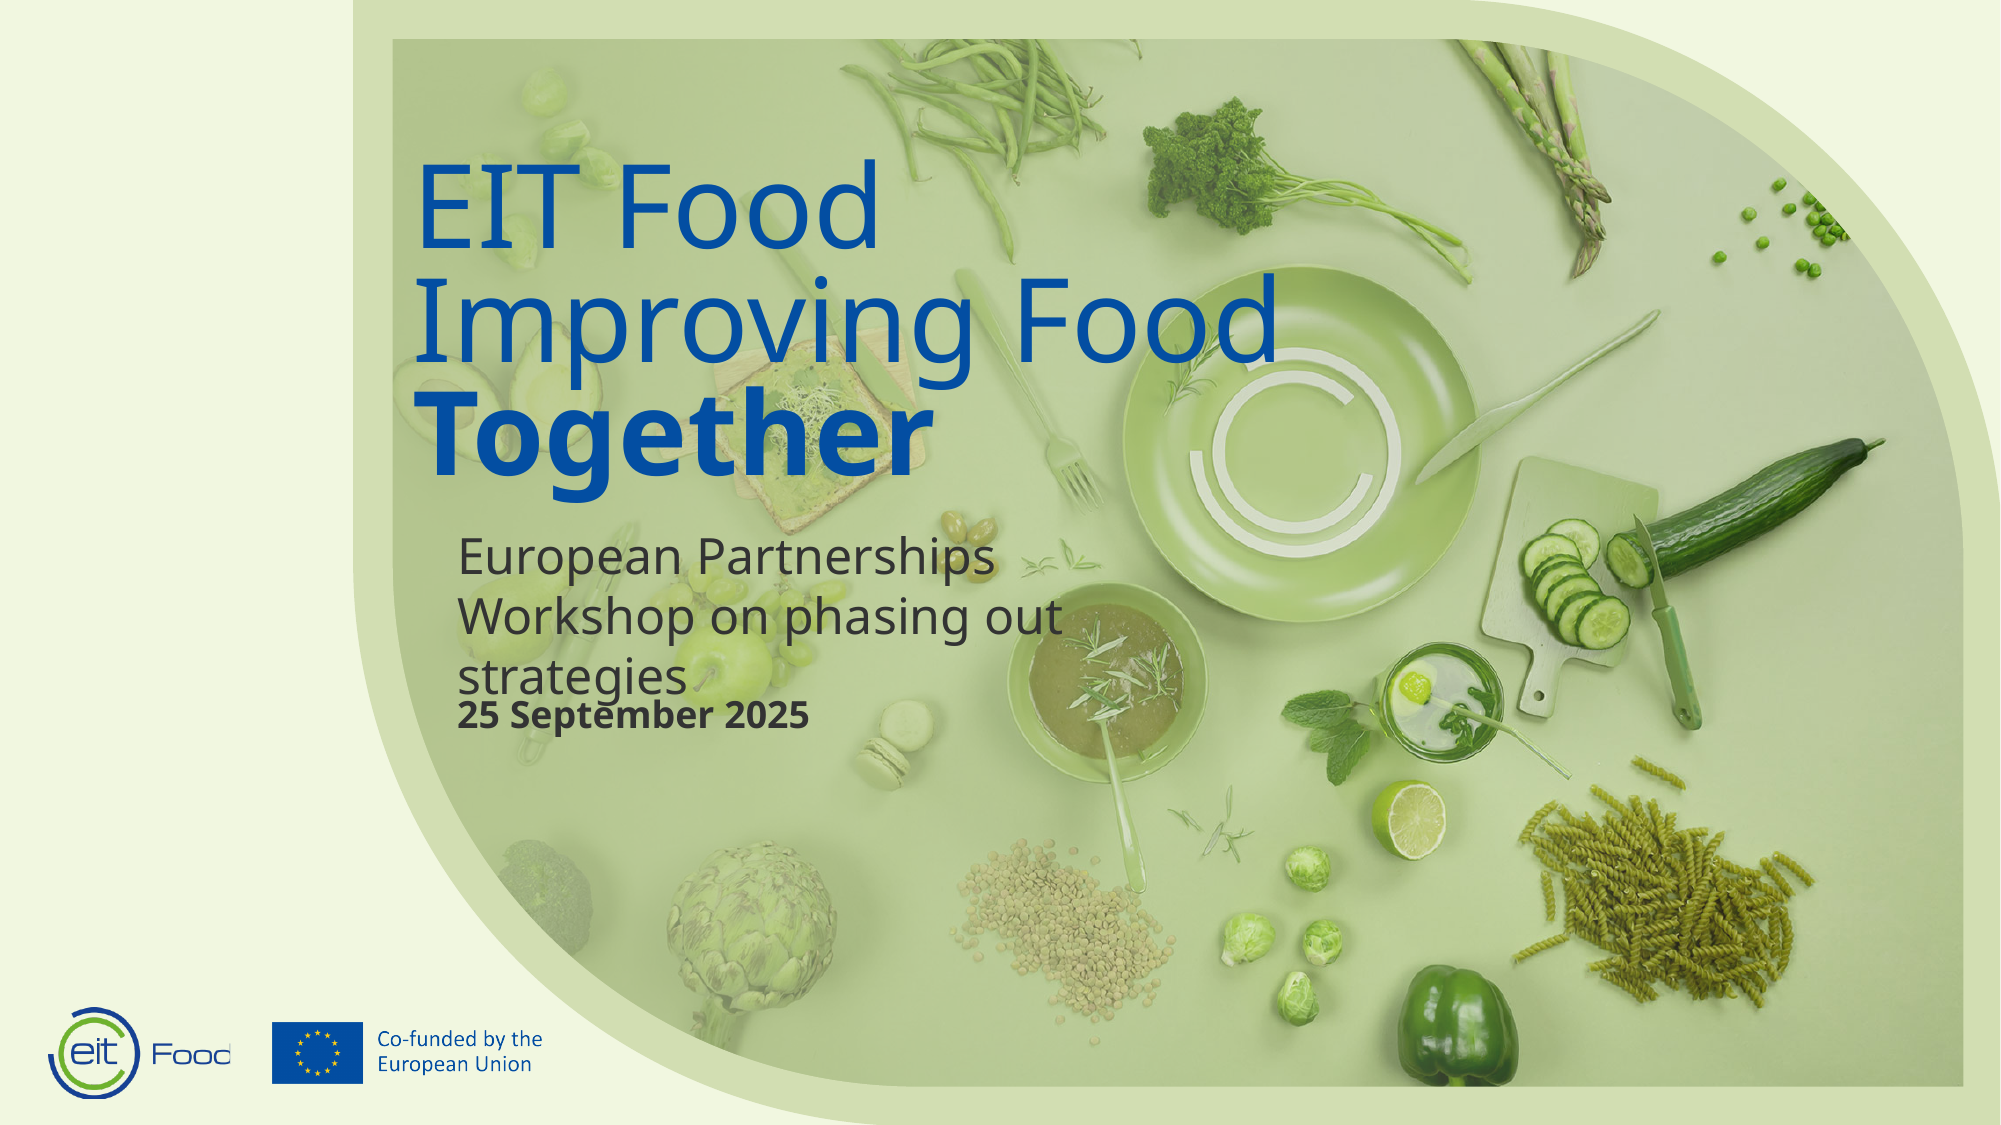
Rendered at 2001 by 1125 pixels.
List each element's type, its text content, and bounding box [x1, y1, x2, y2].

text_box EIT Food Improving Food Together [397, 151, 1300, 507]
text_box 25 September 2025 [442, 684, 1097, 744]
picture [1798, 182, 1963, 1086]
text_box European Partnerships Workshop on phasing out strategies [442, 516, 1298, 712]
picture [272, 1022, 542, 1084]
